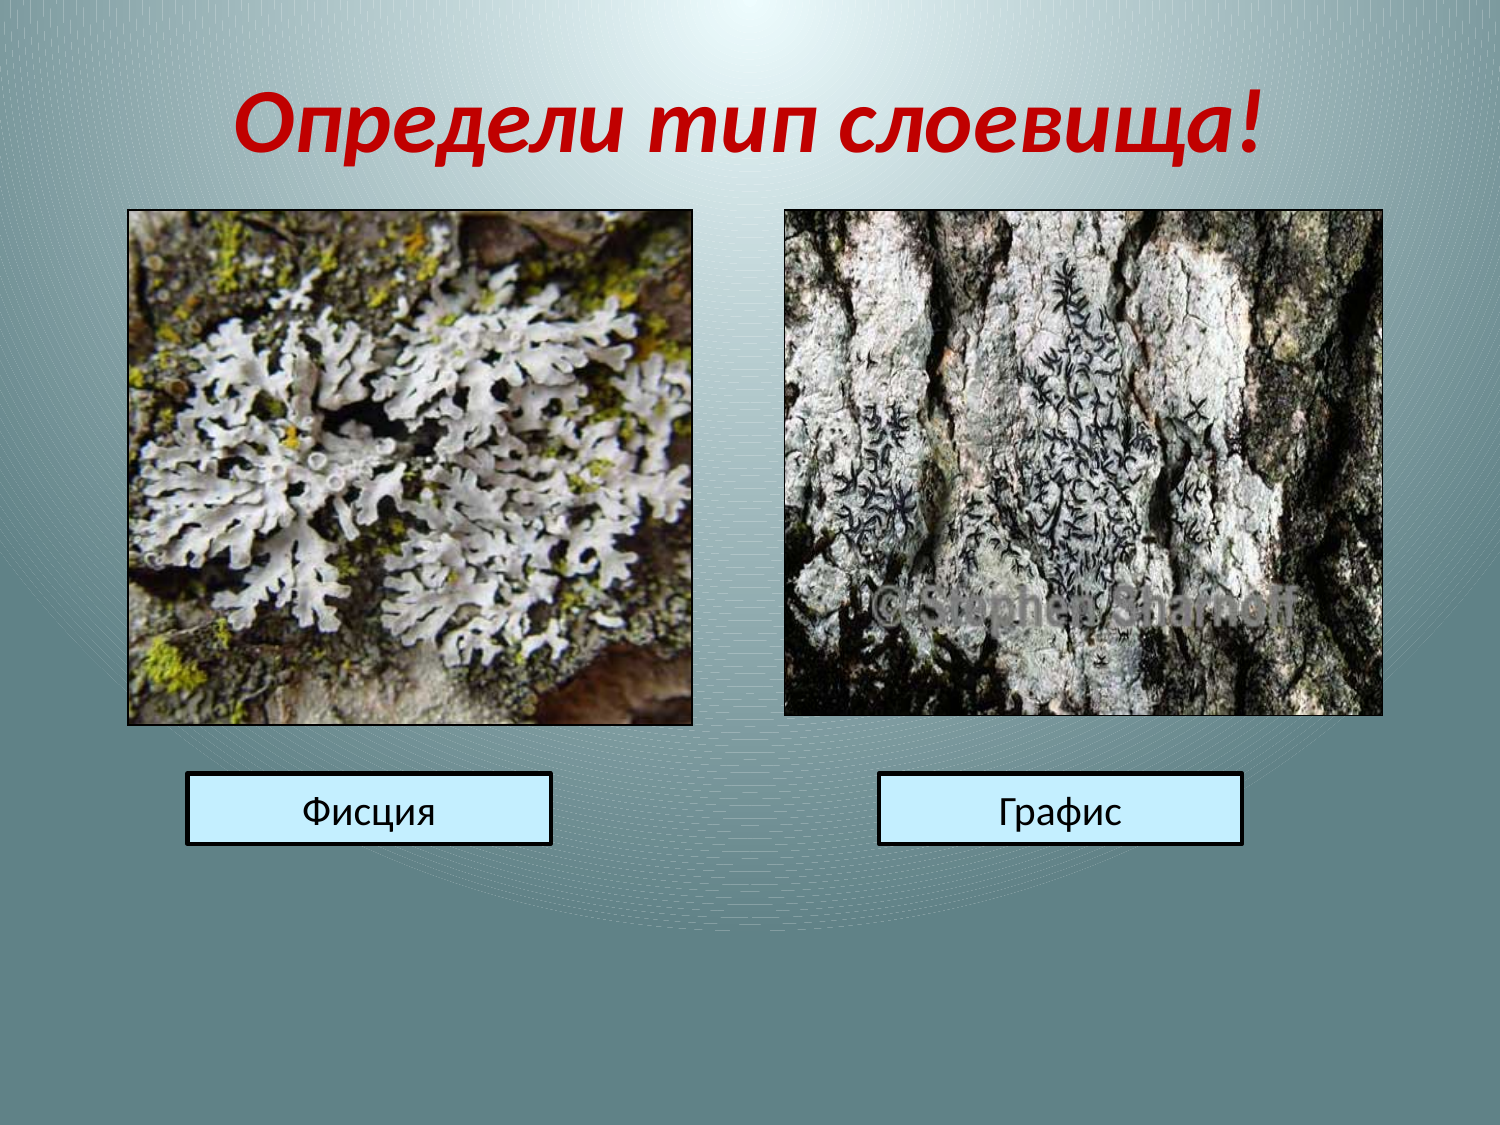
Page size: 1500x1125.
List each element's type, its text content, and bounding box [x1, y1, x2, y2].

text_box Фисция [185, 771, 553, 846]
picture [784, 210, 1383, 716]
text_box Графис [877, 771, 1244, 846]
title Определи тип слоевища! [75, 45, 1425, 188]
picture [128, 210, 692, 725]
